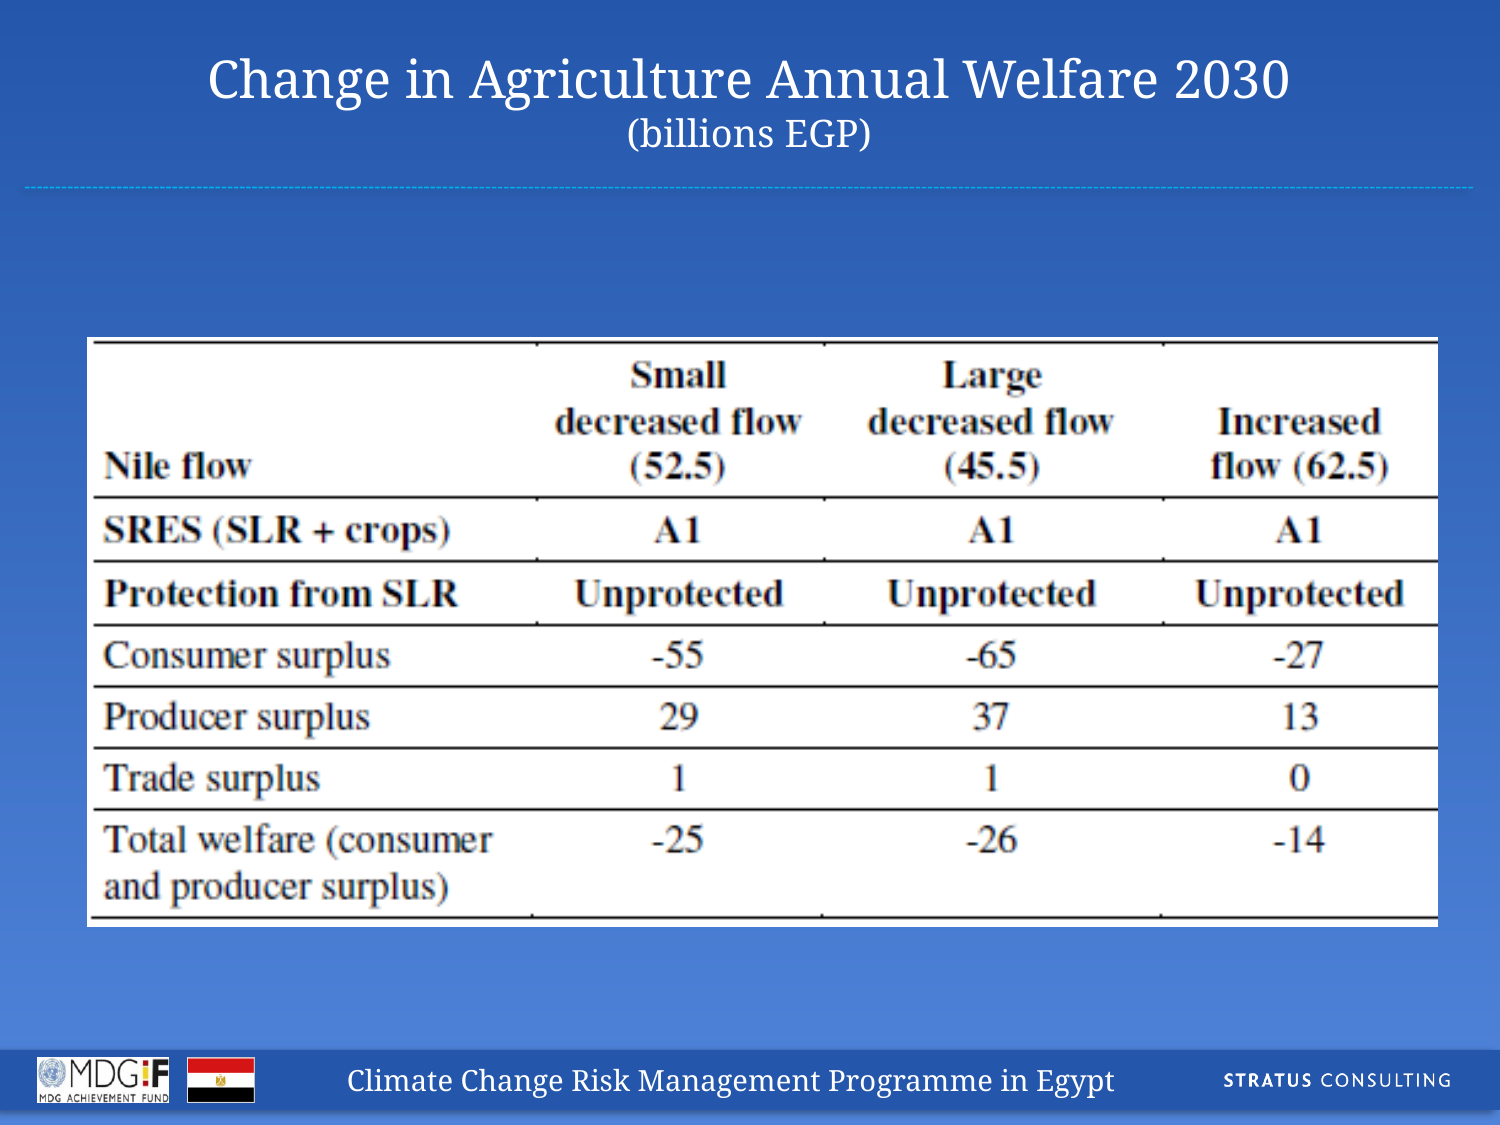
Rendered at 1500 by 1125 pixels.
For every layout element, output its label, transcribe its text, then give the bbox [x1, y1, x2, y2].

title Change in Agriculture Annual Welfare 2030 (billions EGP) [49, 37, 1450, 162]
picture [1224, 1073, 1450, 1087]
picture [87, 337, 1438, 927]
picture [187, 1057, 255, 1103]
picture [37, 1057, 169, 1103]
